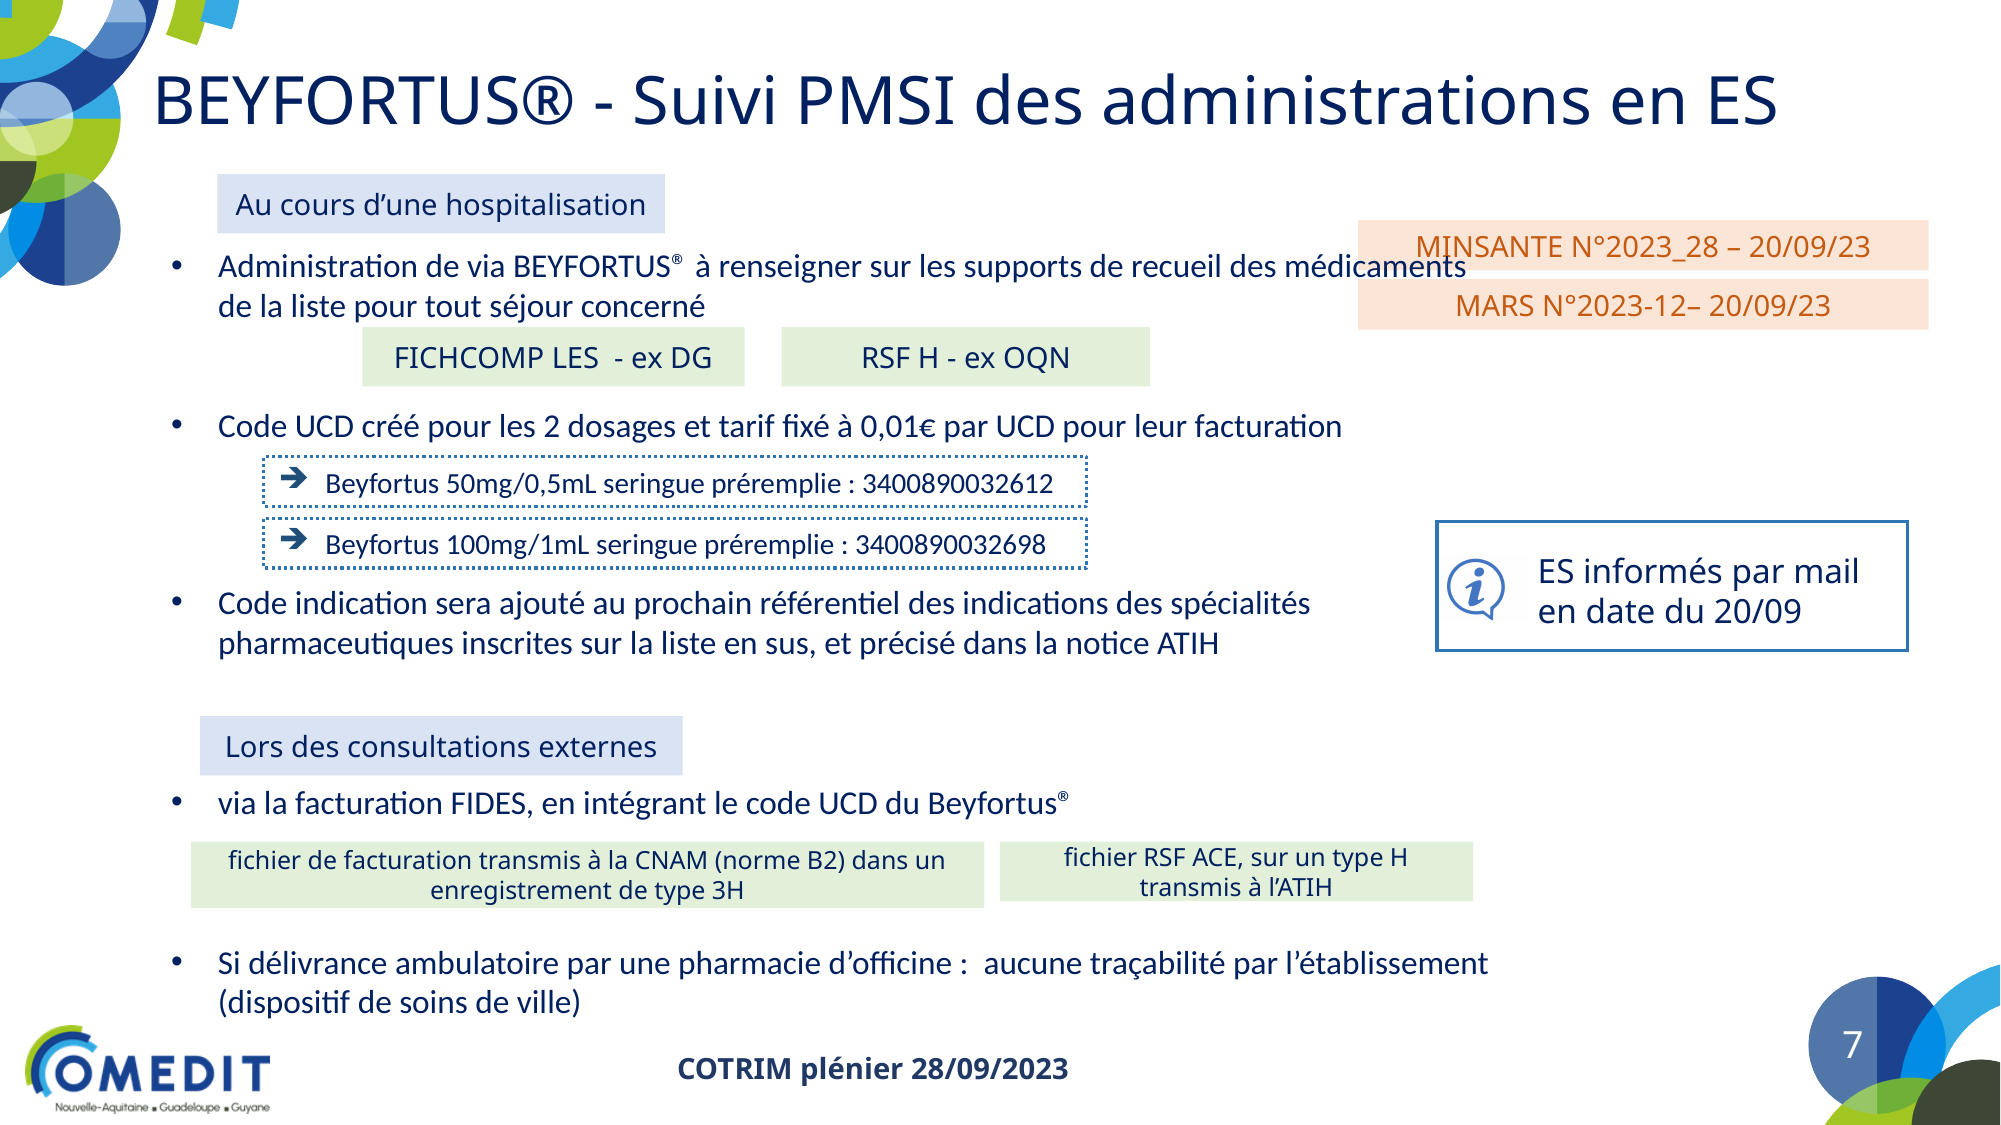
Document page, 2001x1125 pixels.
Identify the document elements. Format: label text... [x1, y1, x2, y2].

picture [0, 0, 245, 300]
text_box Beyfortus 50mg/0,5mL seringue préremplie : 3400890032612 [263, 456, 1087, 507]
text_box Beyfortus 100mg/1mL seringue préremplie : 3400890032698 [263, 518, 1087, 568]
text_box Administration de via BEYFORTUS® à renseigner sur les supports de recueil des médicaments de la liste pour tout séjour concerné Code UCD créé pour les 2 dosages et tarif fixé à 0,01€ par UCD pour leur facturation Code indication sera ajouté au prochain référentiel des indications des spécialités pharmaceutiques inscrites sur la liste en sus, et précisé dans la notice ATIH [156, 237, 1485, 749]
text_box fichier RSF ACE, sur un type H transmis à l’ATIH [999, 841, 1474, 902]
text_box RSF H - ex OQN [781, 326, 1151, 387]
text_box MARS N°2023-12– 20/09/23 [1485, 278, 1930, 331]
picture [25, 1025, 270, 1114]
picture [1657, 960, 2001, 1125]
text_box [1437, 521, 1911, 720]
text_box Au cours d’une hospitalisation [216, 173, 666, 234]
text_box MINSANTE N°2023_28 – 20/09/23 [1357, 219, 1930, 272]
text_box Lors des consultations externes [199, 715, 684, 773]
text_box fichier de facturation transmis à la CNAM (norme B2) dans un enregistrement de type 3H [190, 841, 985, 909]
text_box FICHCOMP LES - ex DG [361, 326, 746, 387]
text_box via la facturation FIDES, en intégrant le code UCD du Beyfortus® Si délivrance ambulatoire par une pharmacie d’officine : aucune traçabilité par l’établissement (dispositif de soins de ville) [156, 773, 1597, 1068]
text_box BEYFORTUS® - Suivi PMSI des administrations en ES [137, 59, 1863, 190]
